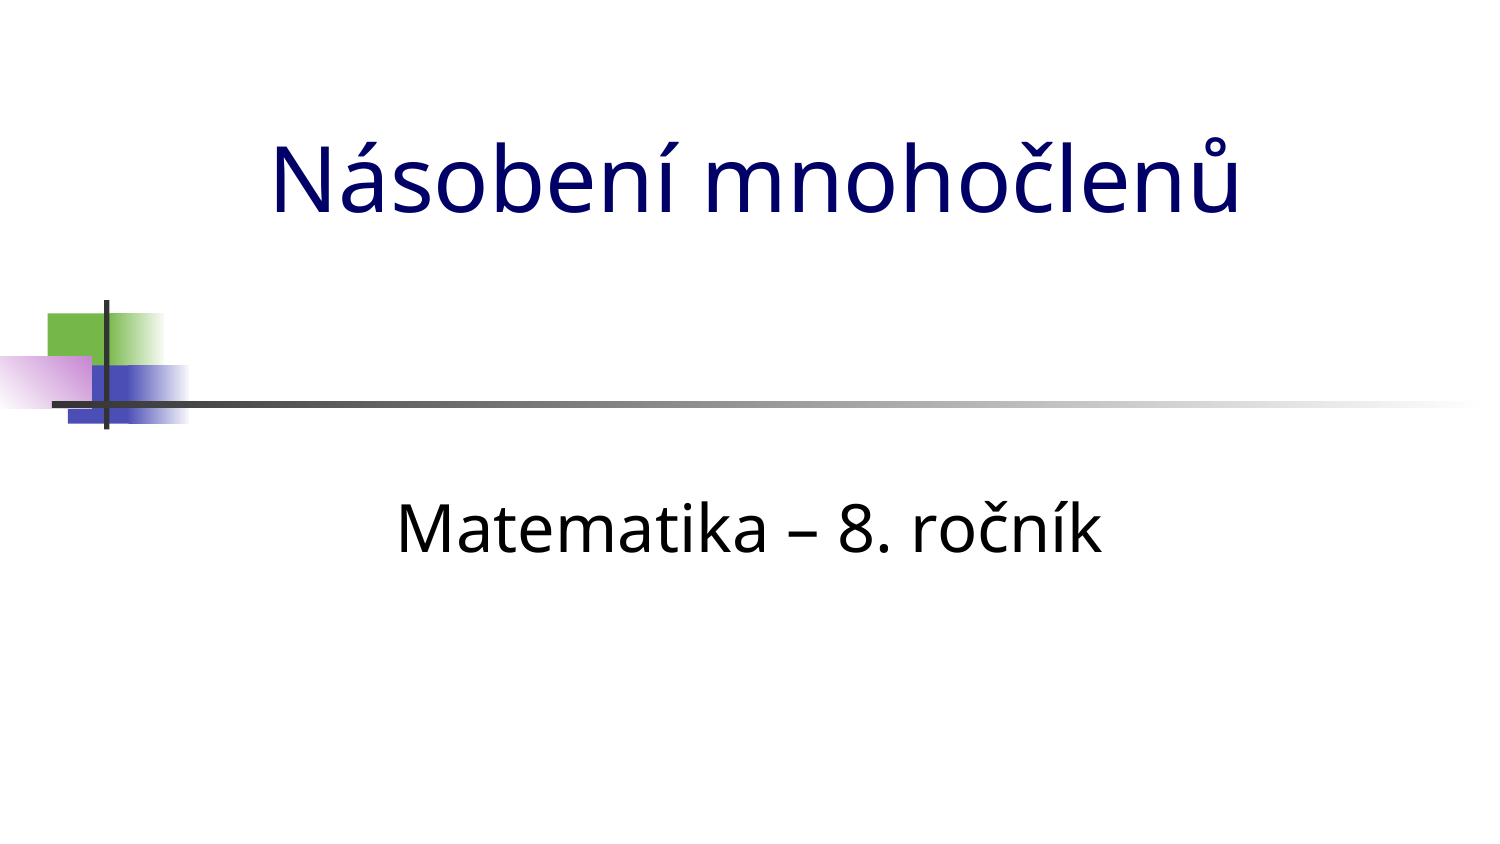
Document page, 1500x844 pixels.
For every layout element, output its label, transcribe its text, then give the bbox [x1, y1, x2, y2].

subtitle Matematika – 8. ročník [224, 477, 1276, 694]
title Násobení mnohočlenů [88, 129, 1427, 239]
